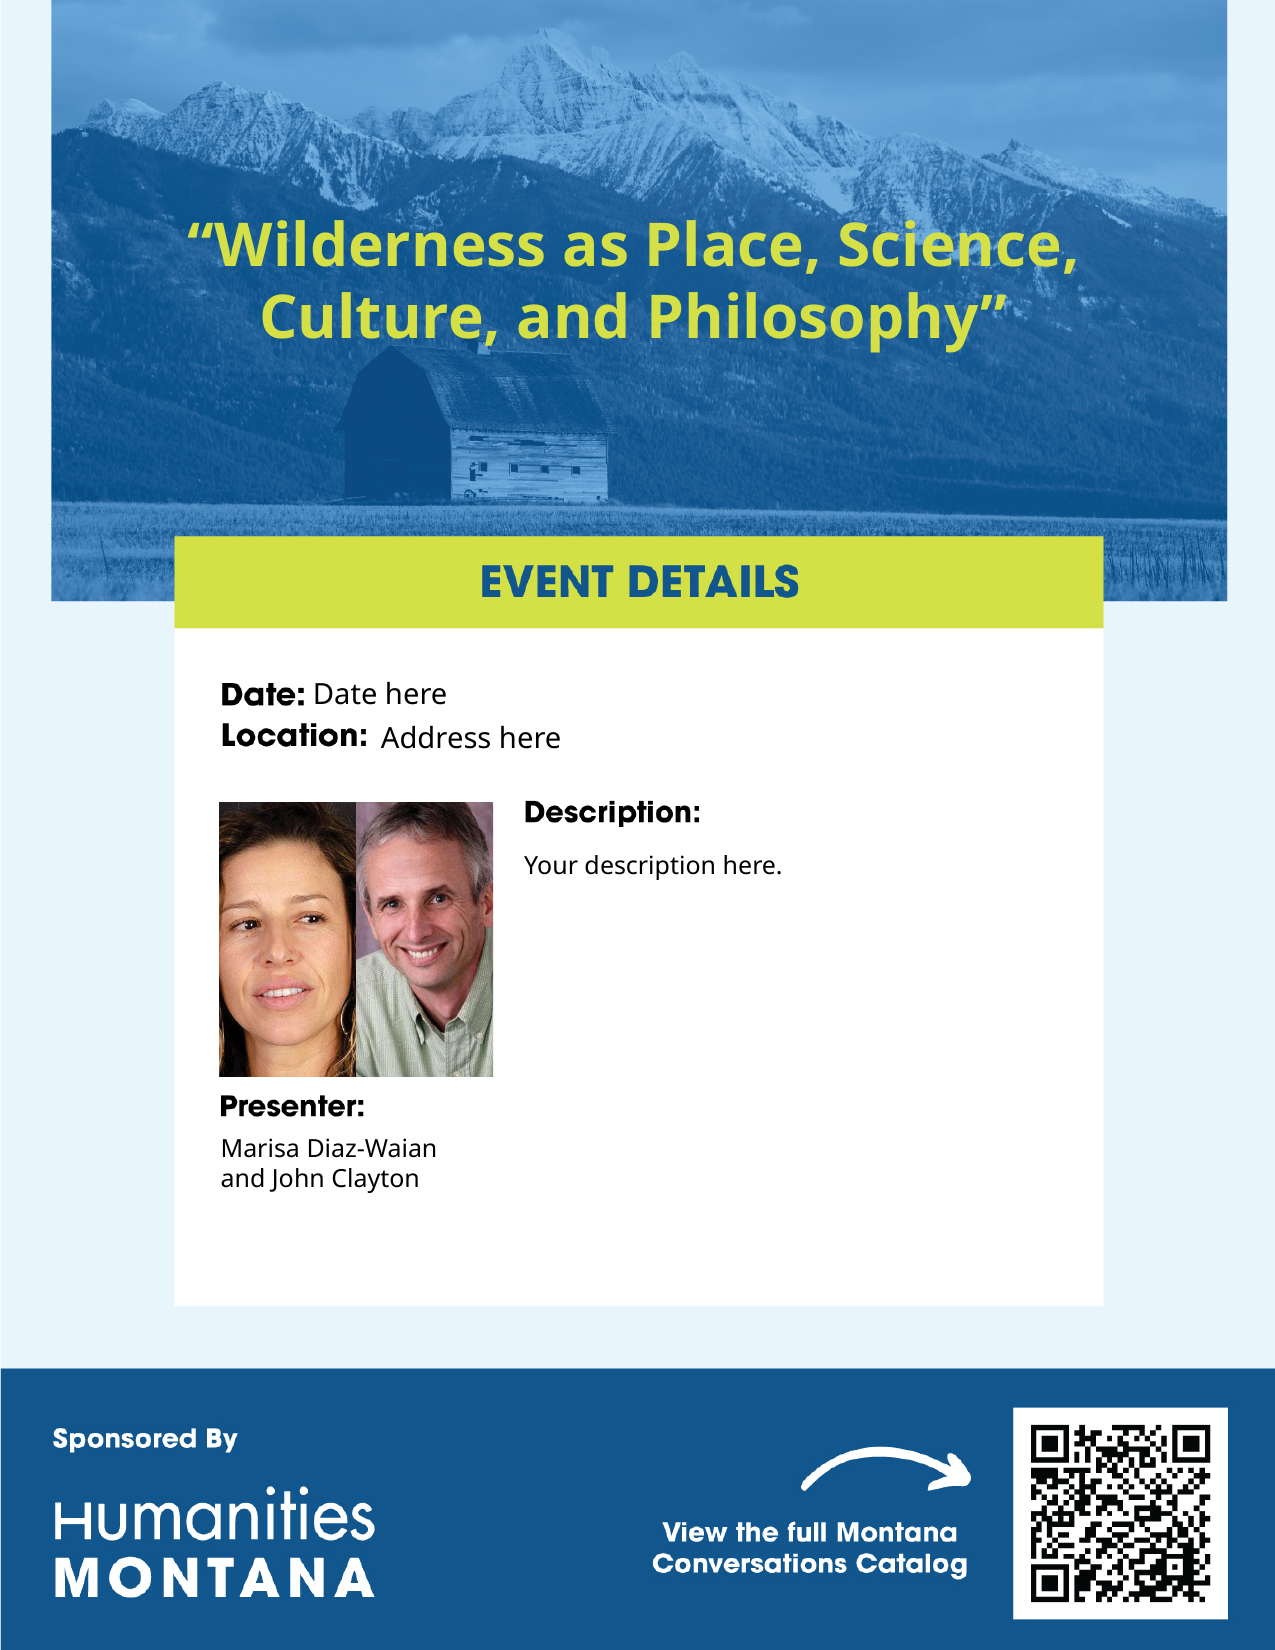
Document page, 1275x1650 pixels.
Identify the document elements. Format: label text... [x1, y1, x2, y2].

text_box Your description here. [509, 834, 1033, 895]
text_box [169, 132, 1099, 166]
text_box Date here [297, 660, 932, 726]
picture [0, 0, 1275, 1650]
text_box [159, 166, 1099, 233]
text_box Marisa Diaz-Waian and John Clayton [205, 1117, 480, 1208]
text_box Address here [365, 704, 1233, 770]
text_box “Wilderness as Place, Science, Culture, and Philosophy” [169, 191, 1099, 366]
